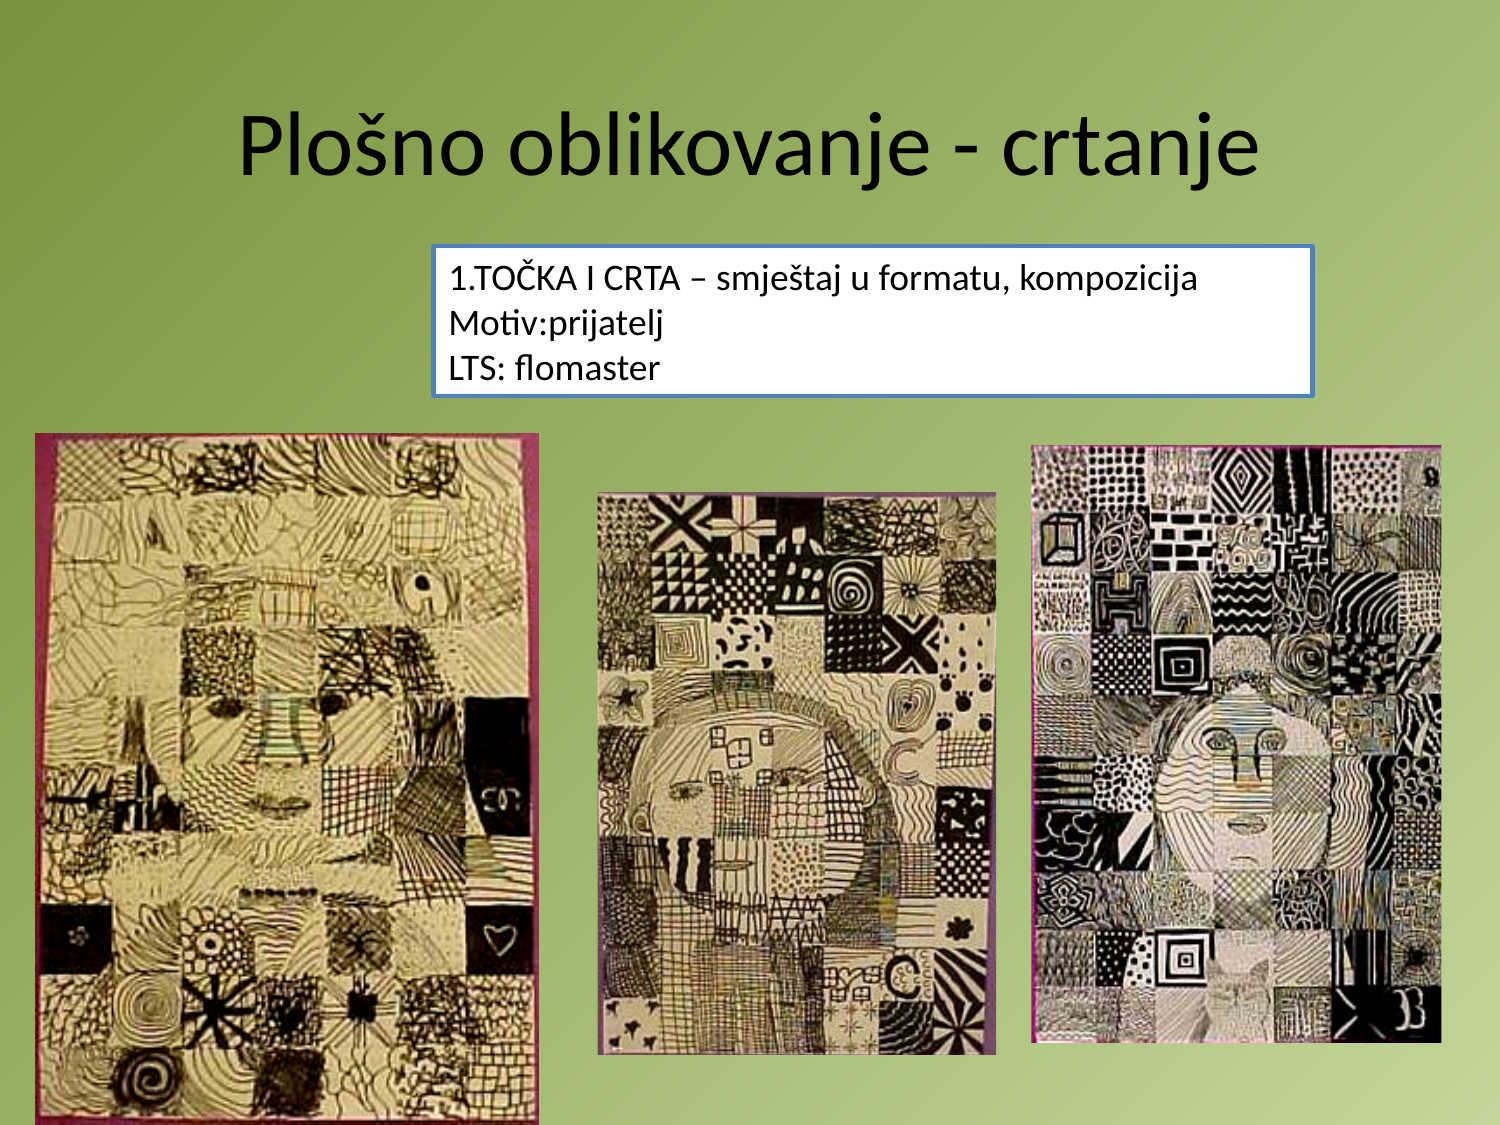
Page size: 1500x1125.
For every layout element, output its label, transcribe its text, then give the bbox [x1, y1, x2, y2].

title Plošno oblikovanje - crtanje [74, 44, 1426, 233]
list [1031, 445, 1442, 1044]
text_box 1.TOČKA I CRTA – smještaj u formatu, kompozicija Motiv:prijatelj LTS: flomaster [431, 244, 1315, 398]
picture [34, 433, 540, 1125]
picture [597, 491, 997, 1055]
